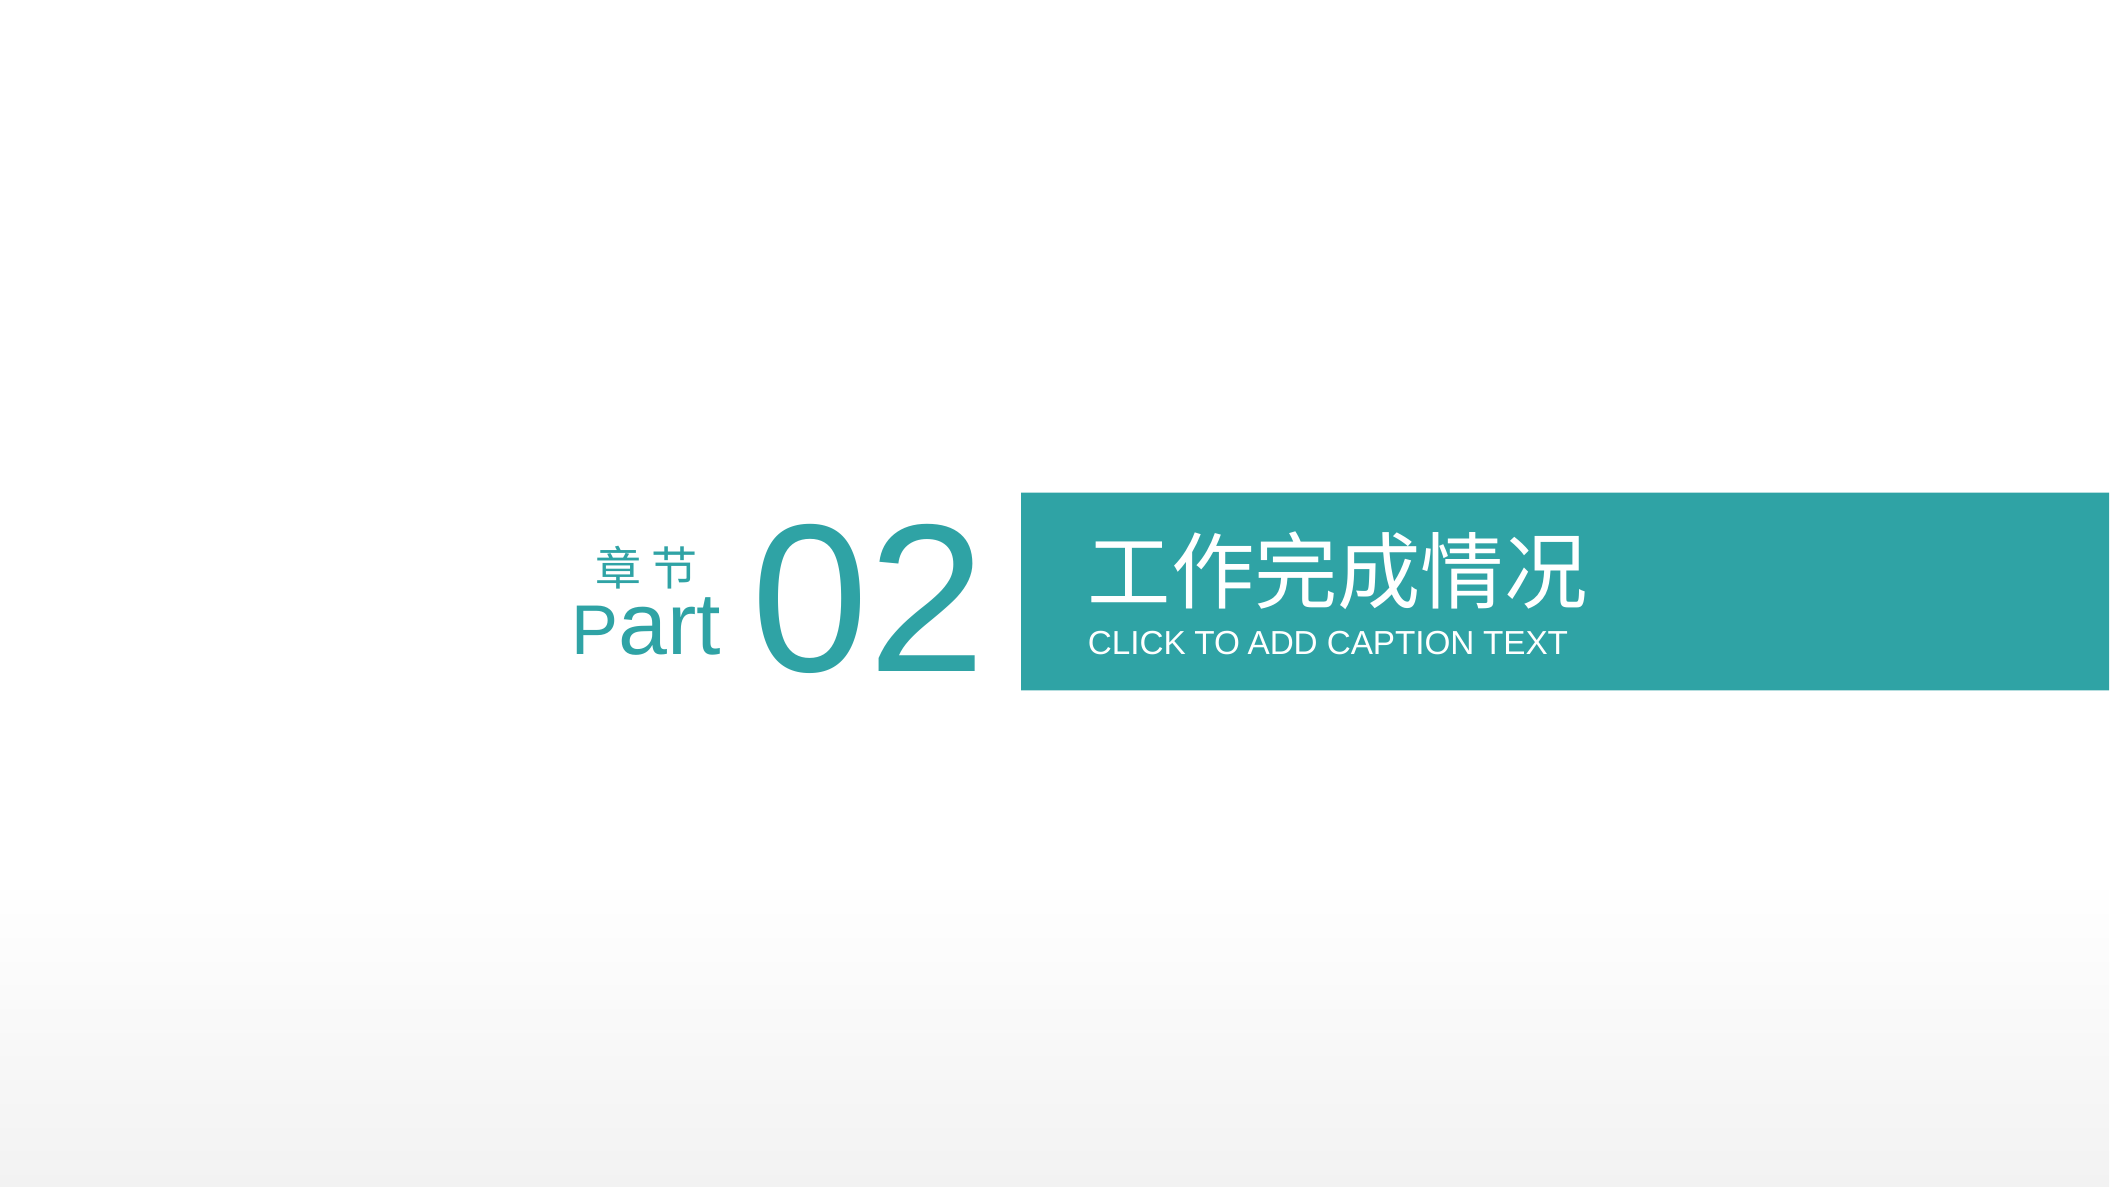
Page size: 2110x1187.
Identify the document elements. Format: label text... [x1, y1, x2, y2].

text_box CLICK TO ADD CAPTION TEXT [1087, 625, 1787, 662]
text_box 02 [751, 460, 986, 714]
text_box 章 节 [595, 539, 698, 595]
text_box 工作完成情况 [1087, 530, 1787, 621]
text_box Part [571, 566, 722, 673]
text_box [1021, 492, 2110, 691]
